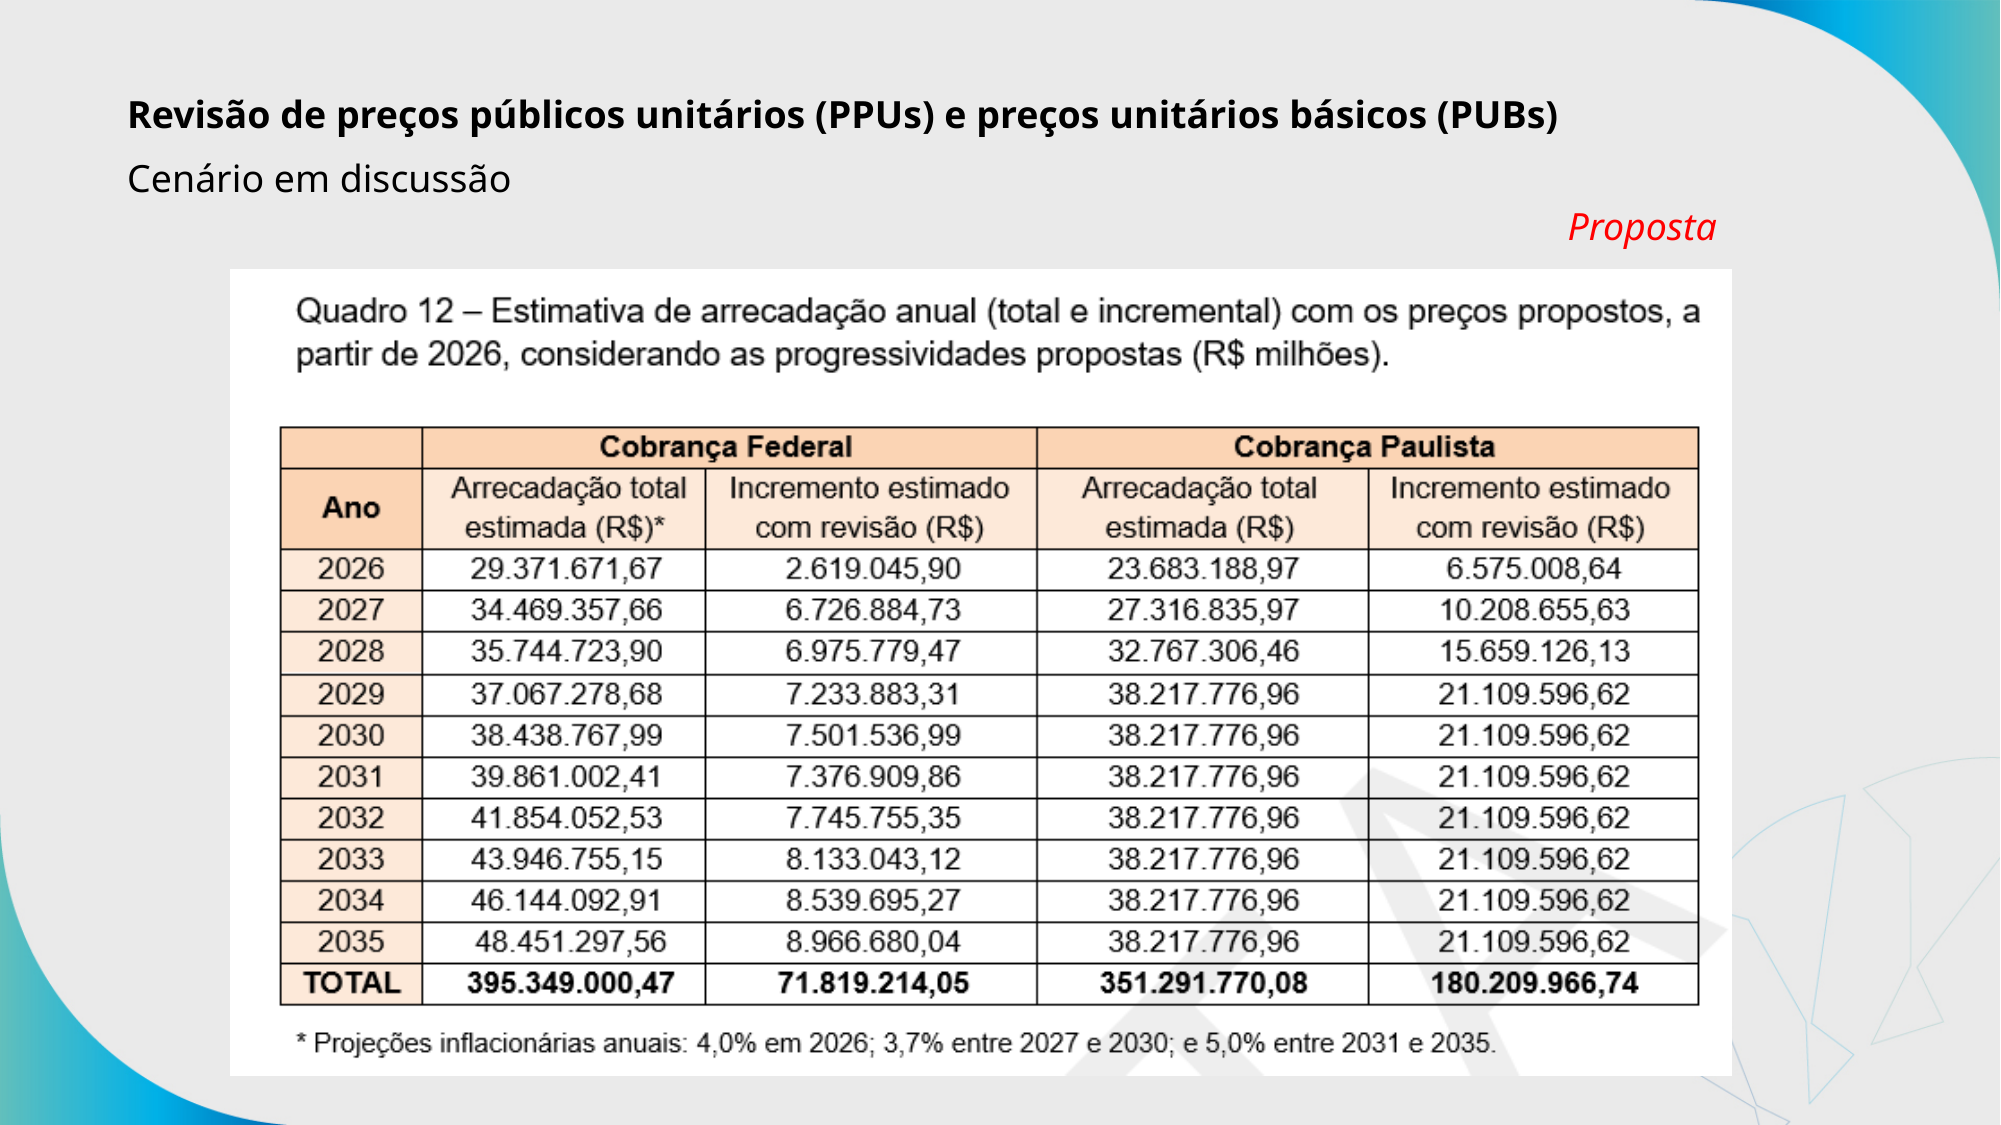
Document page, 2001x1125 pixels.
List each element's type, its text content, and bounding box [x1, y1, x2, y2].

text_box Proposta [820, 195, 1732, 256]
text_box Revisão de preços públicos unitários (PPUs) e preços unitários básicos (PUBs) Cenário em discussão [37, 76, 1821, 272]
picture [0, 0, 2000, 1125]
